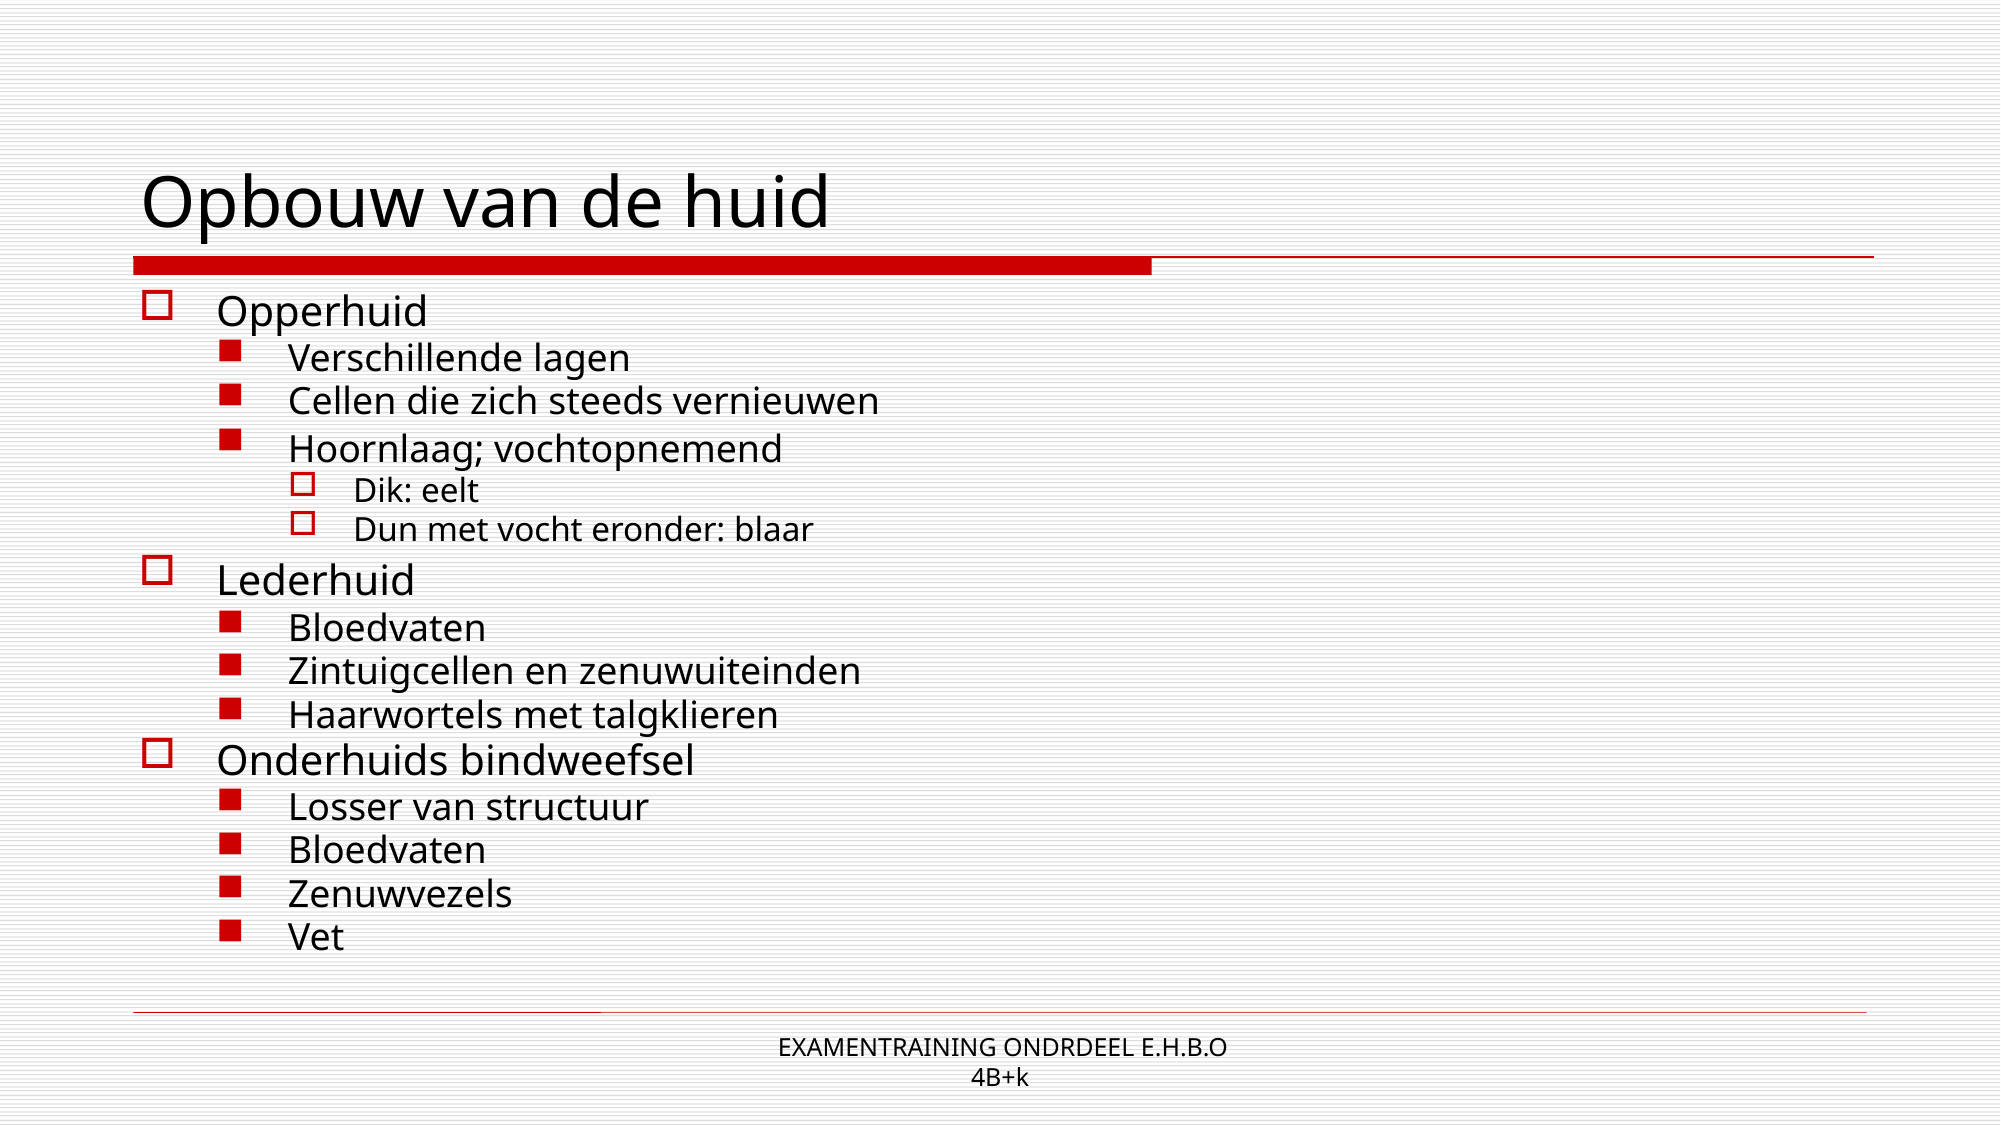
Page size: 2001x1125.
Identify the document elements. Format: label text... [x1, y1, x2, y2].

picture [0, 0, 2001, 1125]
footer EXAMENTRAINING ONDRDEEL E.H.B.O 4B+k [683, 1024, 1317, 1103]
title Opbouw van de huid [125, 50, 1876, 250]
list Opperhuid Verschillende lagen Cellen die zich steeds vernieuwen Hoornlaag; vochtopnemend Dik: eelt Dun met vocht eronder: blaar Lederhuid Bloedvaten Zintuigcellen en zenuwuiteinden Haarwortels met talgklieren Onderhuids bindweefsel Losser van structuur Bloedvaten Zenuwvezels Vet [123, 287, 1874, 988]
